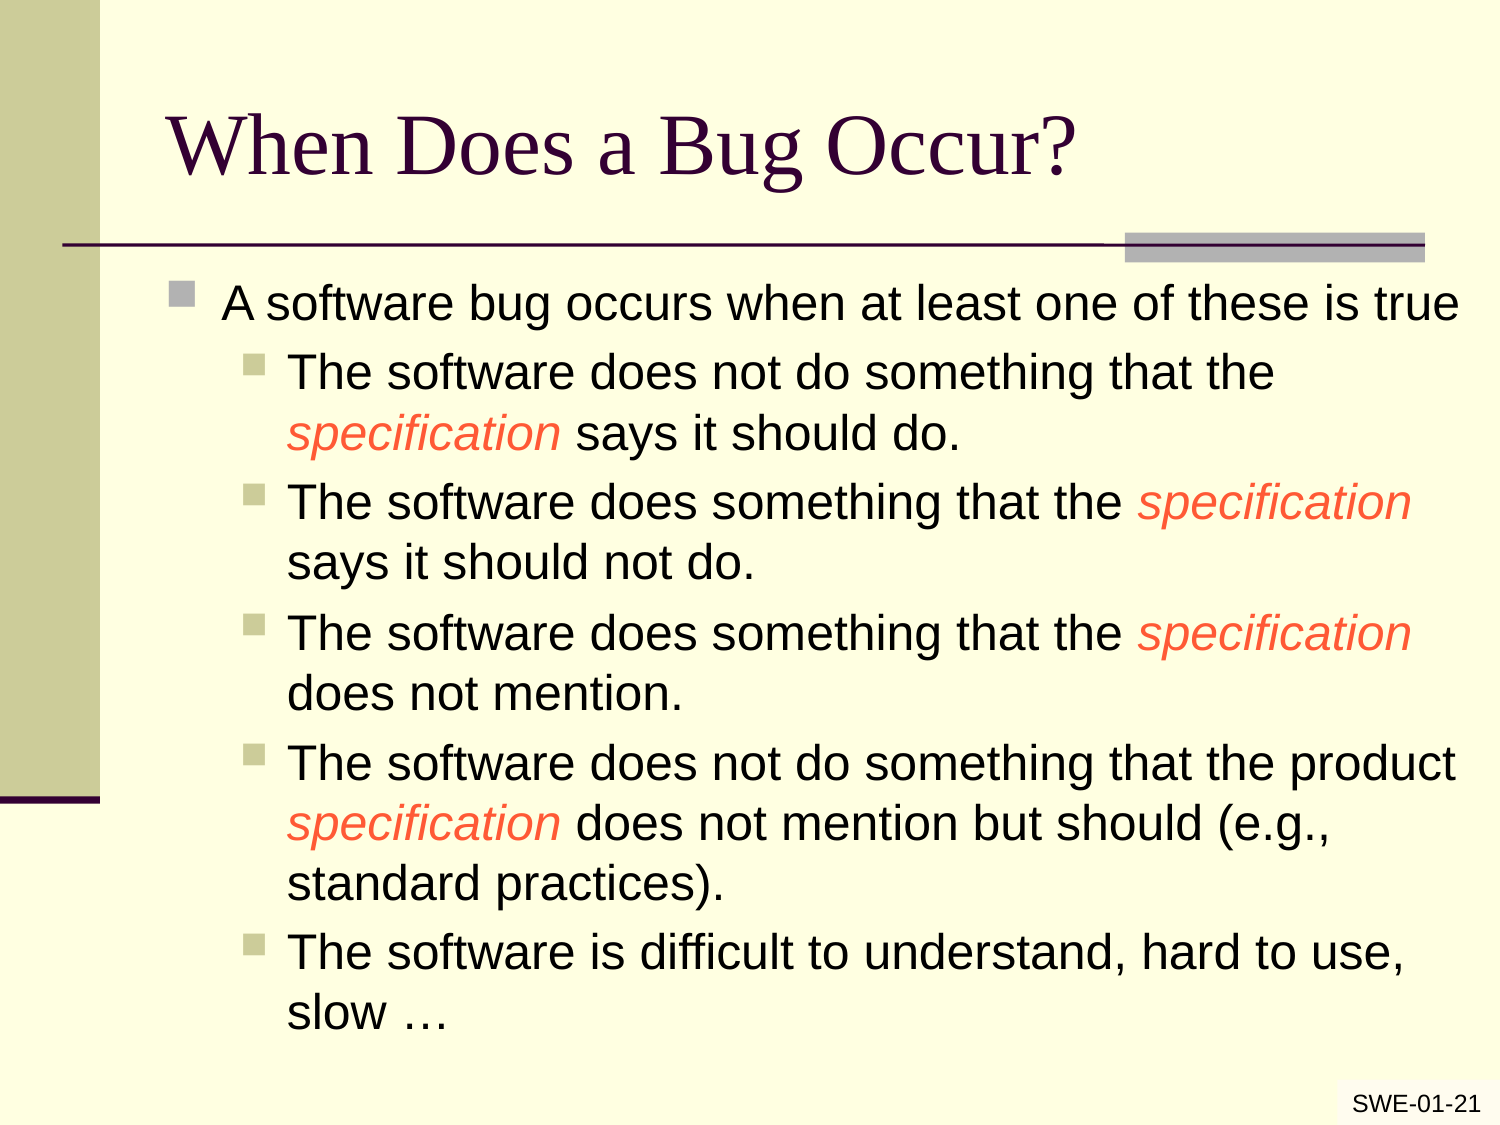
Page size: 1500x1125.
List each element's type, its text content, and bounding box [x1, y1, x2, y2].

list A software bug occurs when at least one of these is true The software does not do something that the specification says it should do. The software does something that the specification says it should not do. The software does something that the specification does not mention. The software does not do something that the product specification does not mention but should (e.g., standard practices). The software is difficult to understand, hard to use, slow … [150, 262, 1500, 1006]
title When Does a Bug Occur? [150, 45, 1425, 234]
